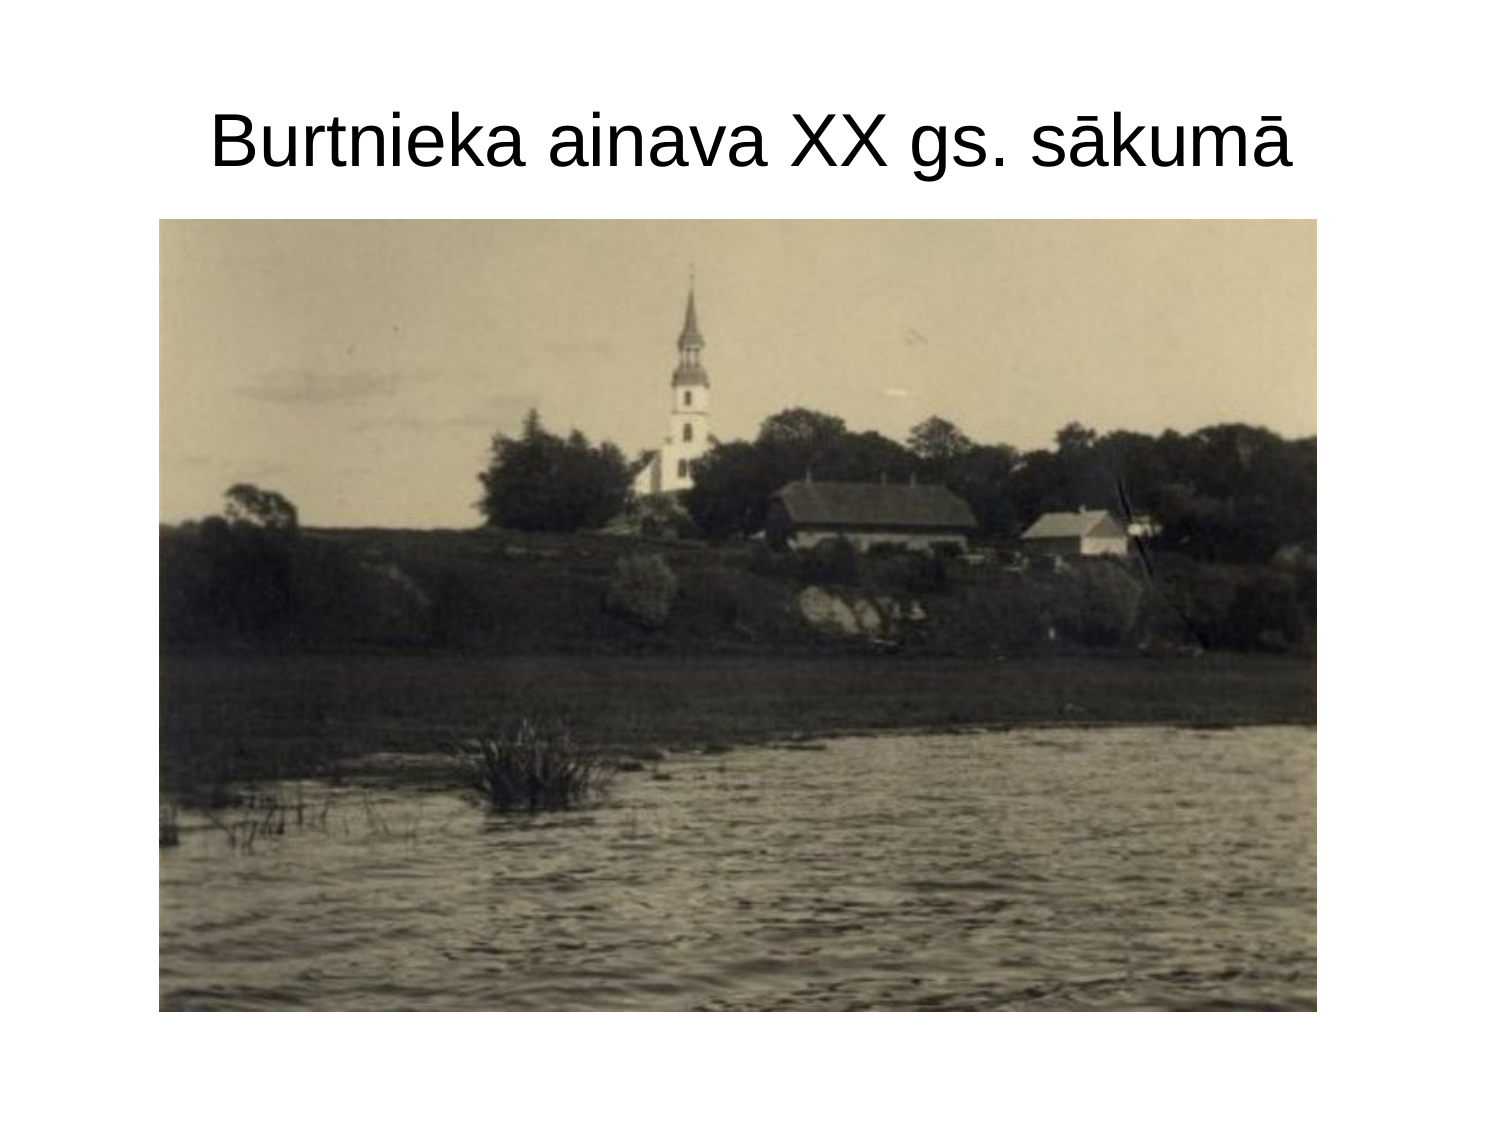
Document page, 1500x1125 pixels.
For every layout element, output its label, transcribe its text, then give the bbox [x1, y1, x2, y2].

title Burtnieka ainava XX gs. sākumā [76, 42, 1428, 231]
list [159, 219, 1318, 1012]
